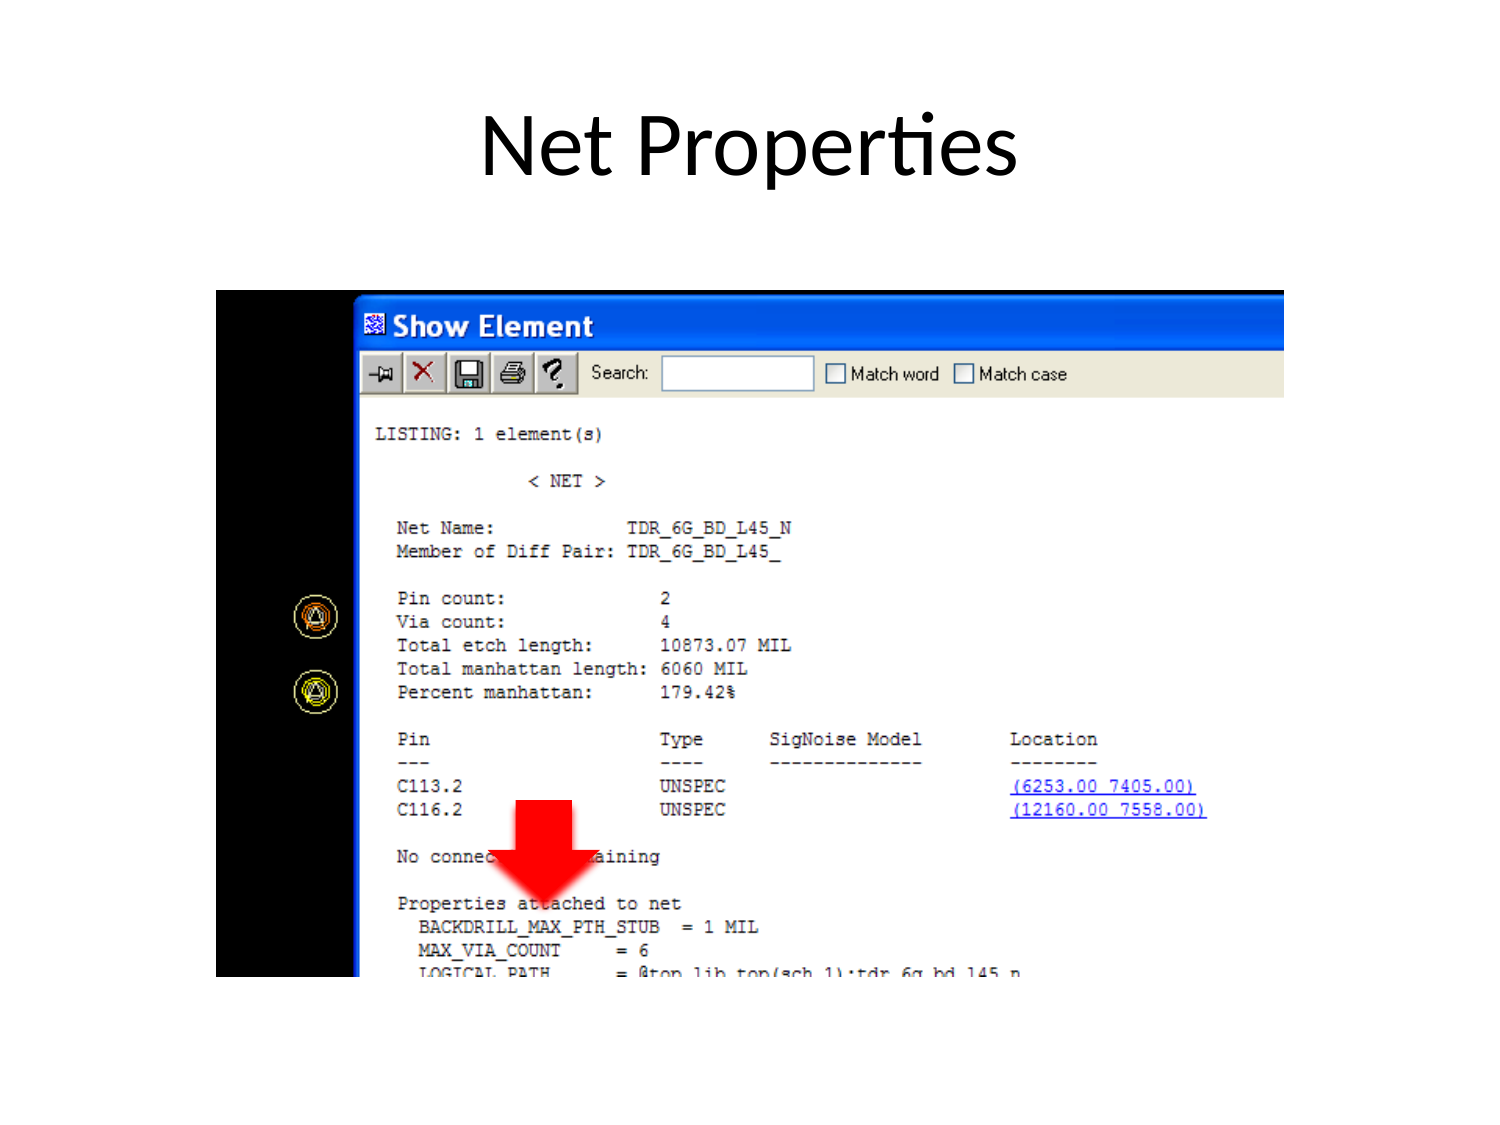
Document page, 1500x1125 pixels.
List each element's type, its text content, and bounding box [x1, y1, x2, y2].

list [216, 290, 1284, 977]
title Net Properties [75, 45, 1425, 233]
